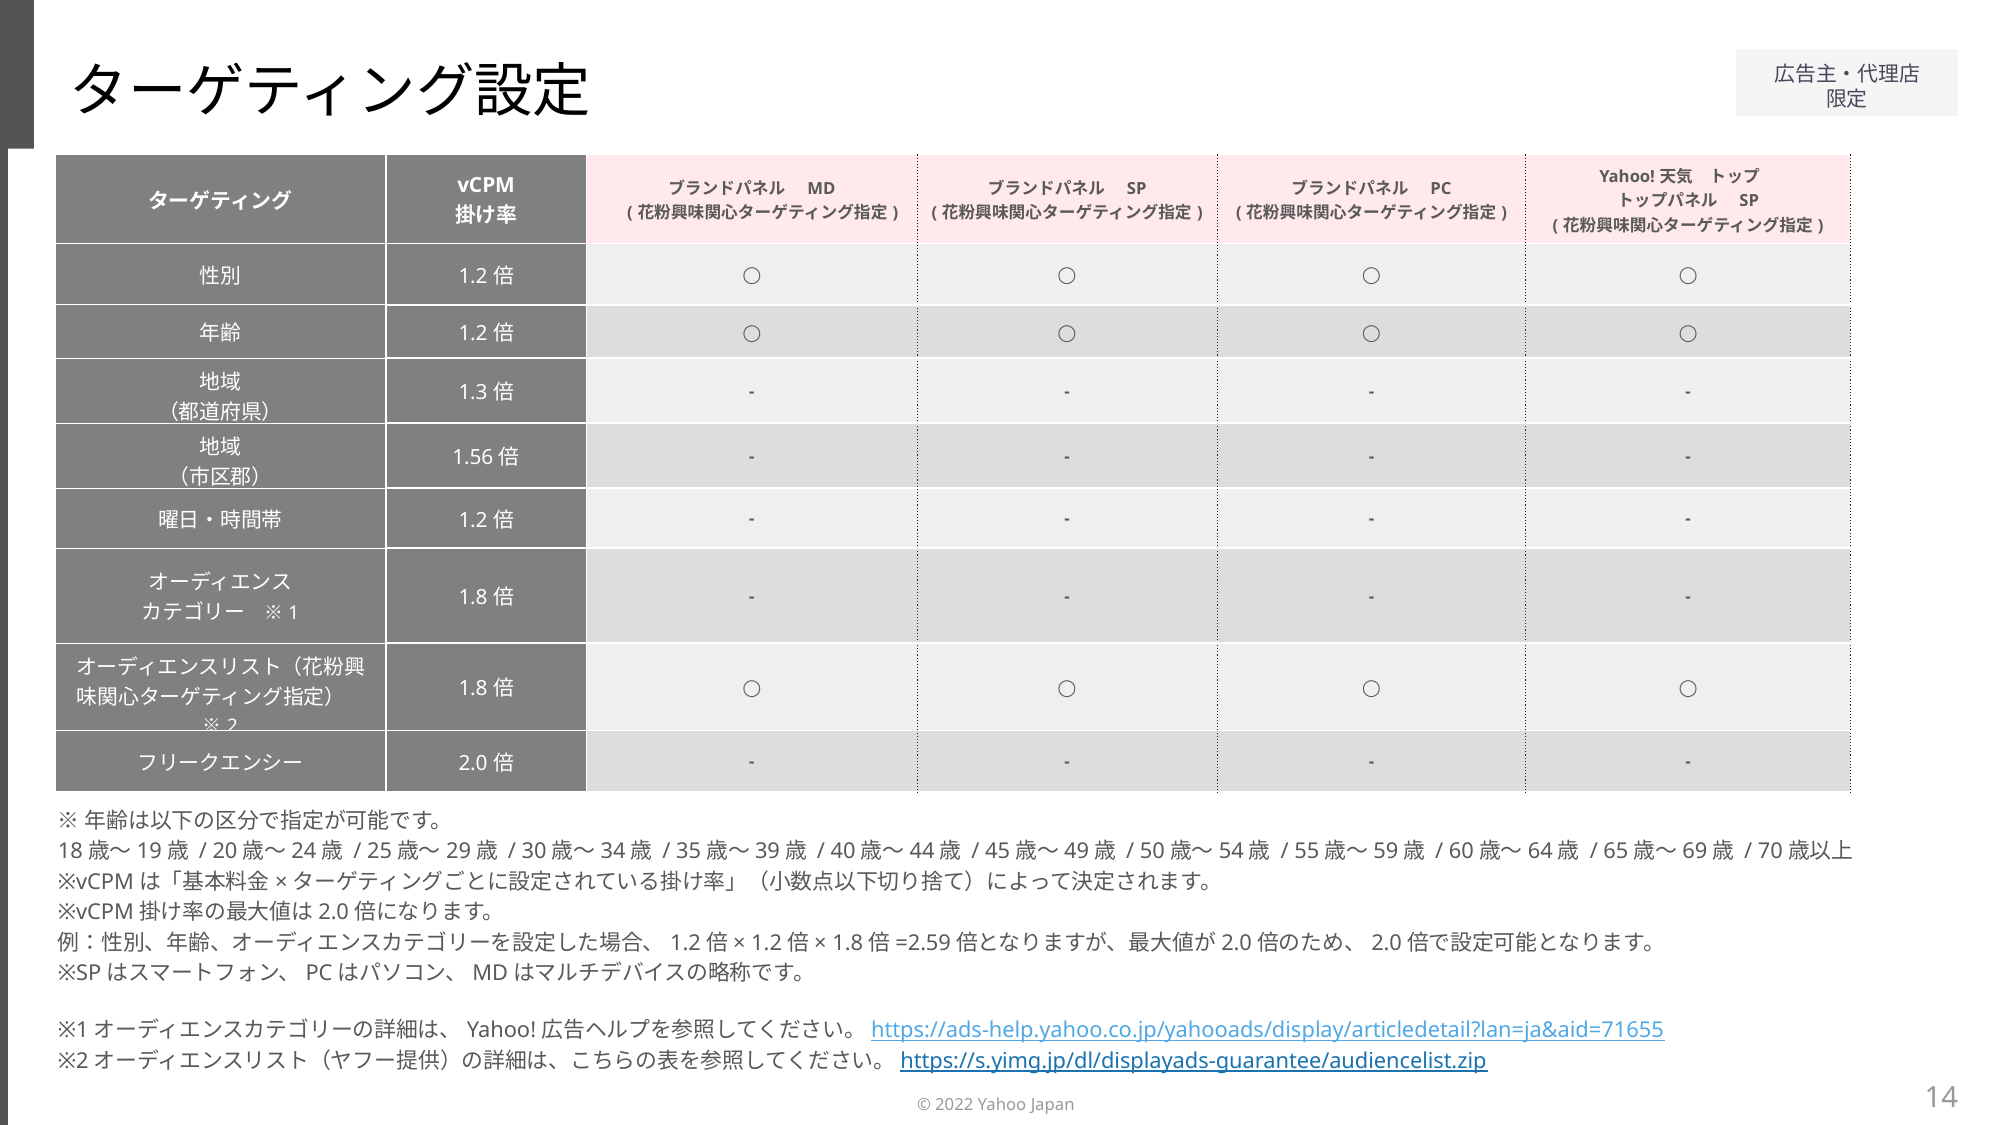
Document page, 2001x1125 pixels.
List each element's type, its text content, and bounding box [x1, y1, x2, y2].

table_cell - [917, 424, 1217, 487]
table_cell - [1526, 489, 1850, 547]
table_cell オーディエンス カテゴリー ※1 [56, 549, 385, 643]
table_cell - [917, 489, 1217, 547]
table_cell 1.2倍 [387, 306, 586, 357]
table_cell 1.8倍 [387, 644, 586, 730]
table_header ブランドパネル MD (花粉興味関心ターゲティング指定) [587, 155, 917, 243]
table_header ブランドパネル SP (花粉興味関心ターゲティング指定) [917, 155, 1217, 243]
text_box ※年齢は以下の区分で指定が可能です。 18歳～19歳 / 20歳～24歳 / 25歳～29歳 / 30歳～34歳 / 35歳～39歳 / 40歳～44歳 / 45歳～49歳 / 50歳～54歳 / 55歳～59歳 / 60歳～64歳 / 65歳～69歳 / 70歳以上 ※vCPMは「基本料金×ターゲティングごとに設定されている掛け率」（小数点以下切り捨て）によって決定されます。 ※vCPM掛け率の最大値は2.0倍になります。 例：性別、年齢、オーディエンスカテゴリーを設定した場合、1.2倍× 1.2倍× 1.8倍=2.59倍となりますが、最大値が2.0倍のため、2.0倍で設定可能となります。 ※SPはスマートフォン、PCはパソコン、MDはマルチデバイスの略称です。 ※1オーディエンスカテゴリーの詳細は、Yahoo!広告ヘルプを参照してください。https://ads-help.yahoo.co.jp/yahooads/display/articledetail?lan=ja&aid=71655 ※2オーディエンスリスト（ヤフー提供）の詳細は、こちらの表を参照してください。https://s.yimg.jp/dl/displayads-guarantee/audiencelist.zip [43, 794, 2000, 1084]
table_cell 2.0倍 [387, 731, 586, 791]
slide_number 14 [1803, 1084, 1973, 1125]
table_cell 年齢 [56, 305, 385, 358]
table_cell 1.2倍 [387, 244, 586, 304]
table_cell 1.2倍 [387, 489, 586, 547]
table_cell - [587, 549, 917, 642]
table_cell ◯ [587, 644, 917, 730]
table_header Yahoo!天気 トップ トップパネル SP (花粉興味関心ターゲティング指定) [1526, 155, 1850, 243]
table_cell ◯ [1217, 644, 1526, 730]
table_cell - [1526, 424, 1850, 487]
table_cell - [1217, 549, 1526, 642]
table_cell オーディエンスリスト（花粉興味関心ターゲティング指定） ※2 [56, 644, 385, 730]
table_cell - [1526, 731, 1850, 791]
table_cell - [1217, 424, 1526, 487]
table_cell 地域 （市区郡） [56, 424, 385, 488]
table_cell ◯ [587, 306, 917, 357]
table_cell 1.56倍 [387, 424, 586, 487]
table_header vCPM 掛け率 [387, 155, 586, 243]
table_cell 曜日・時間帯 [56, 489, 385, 548]
table_cell 地域 （都道府県） [56, 359, 385, 423]
table_cell - [587, 489, 917, 547]
table_cell ◯ [1526, 244, 1850, 304]
table_cell ◯ [1217, 244, 1526, 304]
table_cell - [1217, 731, 1526, 791]
list ターゲティング設定 [54, 21, 1656, 154]
table_cell ◯ [917, 244, 1217, 304]
table_cell ◯ [587, 244, 917, 304]
table_cell - [917, 731, 1217, 791]
table_cell - [1217, 489, 1526, 547]
table_cell - [587, 731, 917, 791]
table_cell - [1526, 359, 1850, 422]
table_cell - [1526, 549, 1850, 642]
table_cell フリークエンシー [56, 731, 385, 791]
table_header ターゲティング [56, 155, 385, 243]
table_cell ◯ [1526, 306, 1850, 357]
table_cell ◯ [1217, 306, 1526, 357]
table_cell 1.3倍 [387, 359, 586, 422]
table_cell - [1217, 359, 1526, 422]
table_cell ◯ [917, 306, 1217, 357]
table_cell 性別 [56, 244, 385, 304]
table_cell - [917, 549, 1217, 642]
table_cell - [587, 424, 917, 487]
table_cell 1.8倍 [387, 549, 586, 642]
table_cell - [917, 359, 1217, 422]
table_cell - [587, 359, 917, 422]
table_cell ◯ [1526, 644, 1850, 730]
table_header ブランドパネル PC (花粉興味関心ターゲティング指定) [1217, 155, 1526, 243]
table_cell ◯ [917, 644, 1217, 730]
